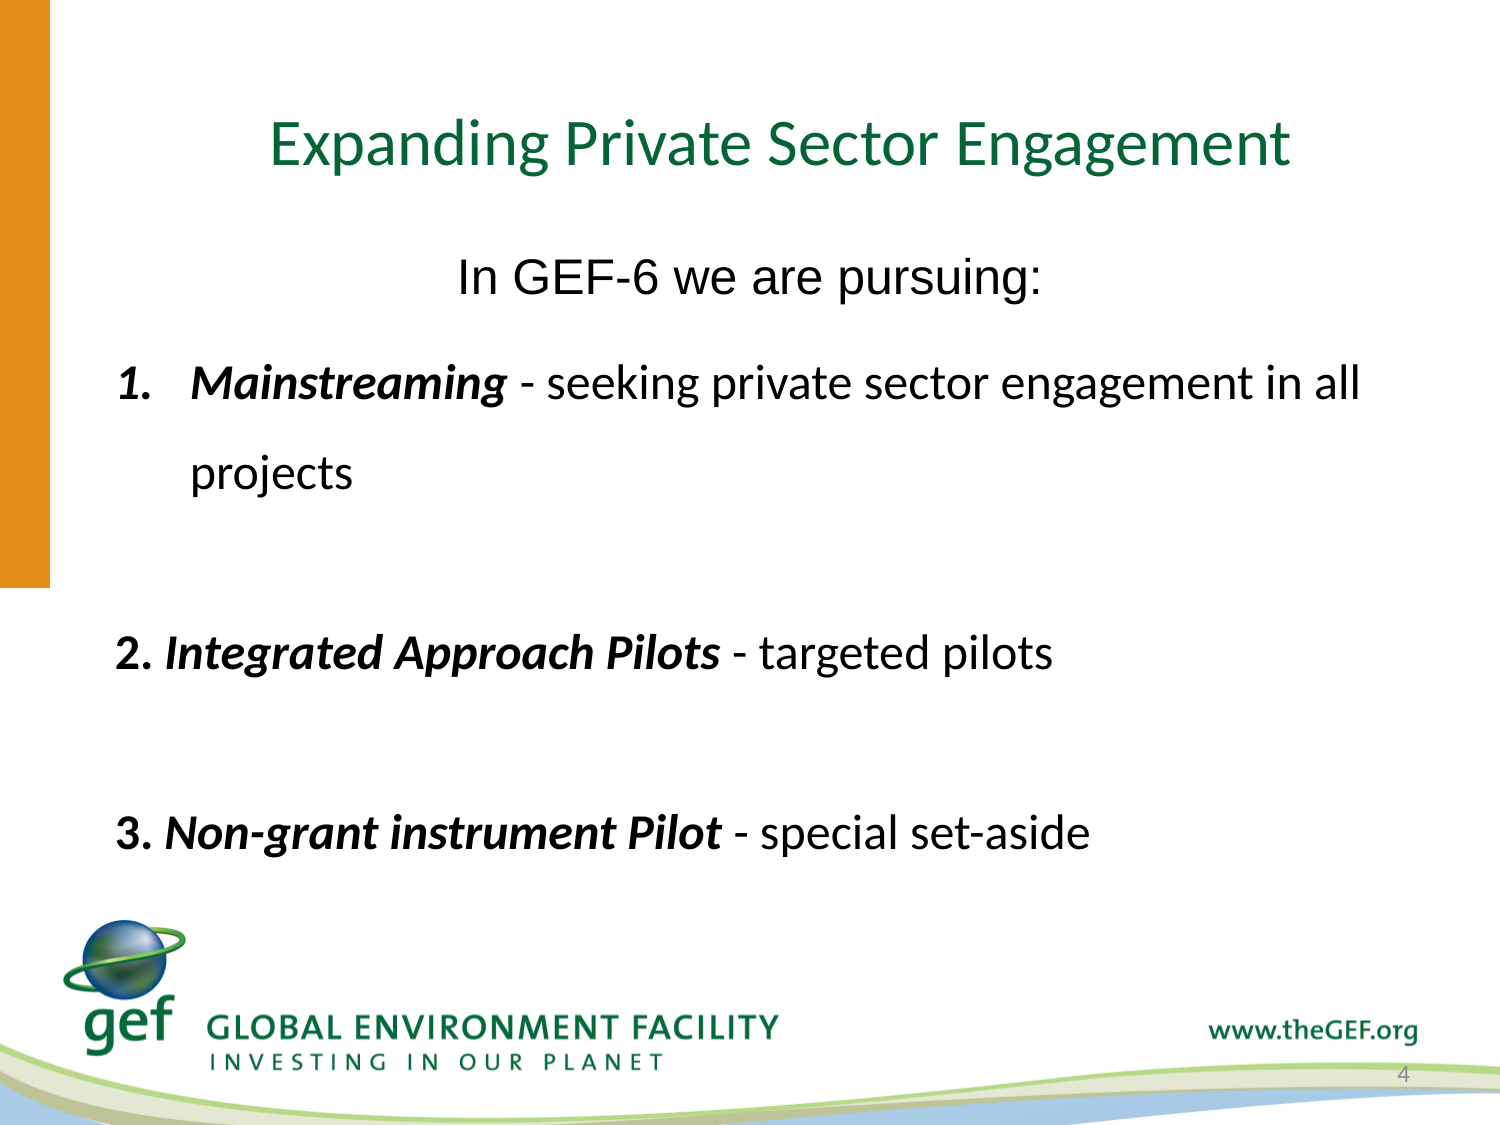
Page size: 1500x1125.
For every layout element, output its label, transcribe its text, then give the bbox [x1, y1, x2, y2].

title Expanding Private Sector Engagement [137, 45, 1425, 233]
picture [0, 920, 1500, 1125]
text_box Mainstreaming - seeking private sector engagement in all projects 2. Integrated Approach Pilots - targeted pilots 3. Non-grant instrument Pilot - special set-aside [99, 312, 1425, 868]
slide_number 4 [1074, 1042, 1425, 1103]
picture [0, 0, 50, 588]
list In GEF-6 we are pursuing: [162, 237, 1338, 312]
